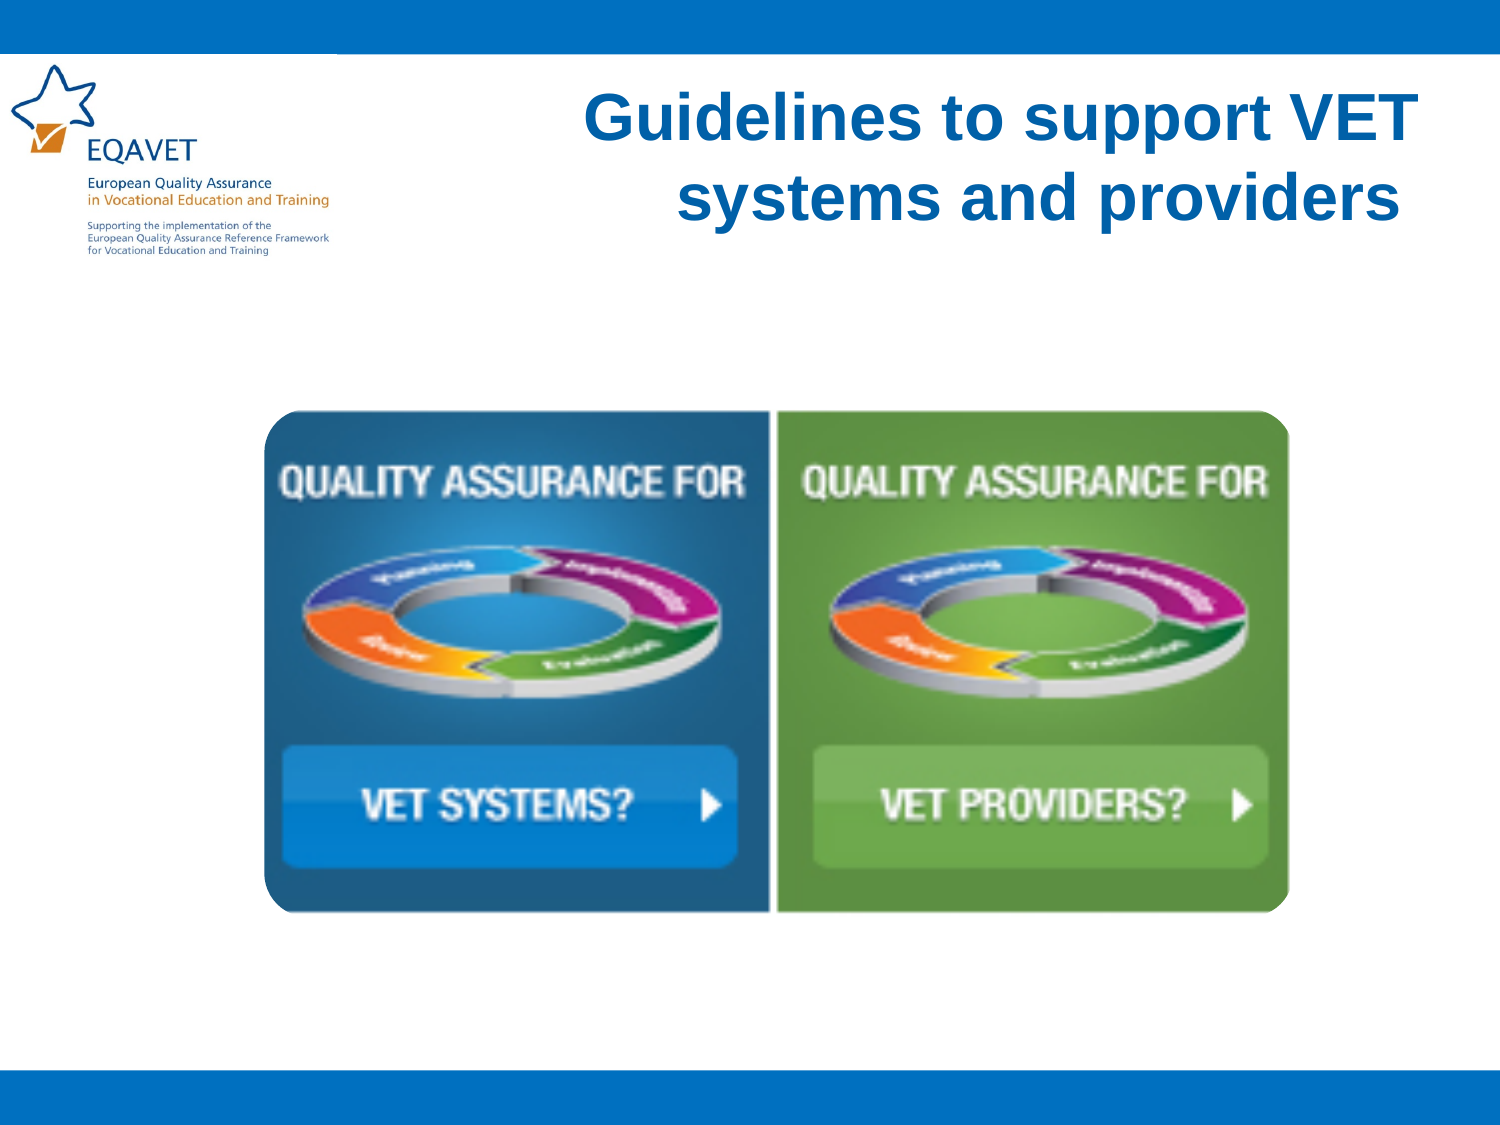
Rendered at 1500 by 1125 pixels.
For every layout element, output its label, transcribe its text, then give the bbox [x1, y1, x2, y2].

picture [264, 408, 1294, 918]
list Guidelines to support VET systems and providers [501, 66, 1436, 291]
picture [0, 54, 337, 269]
